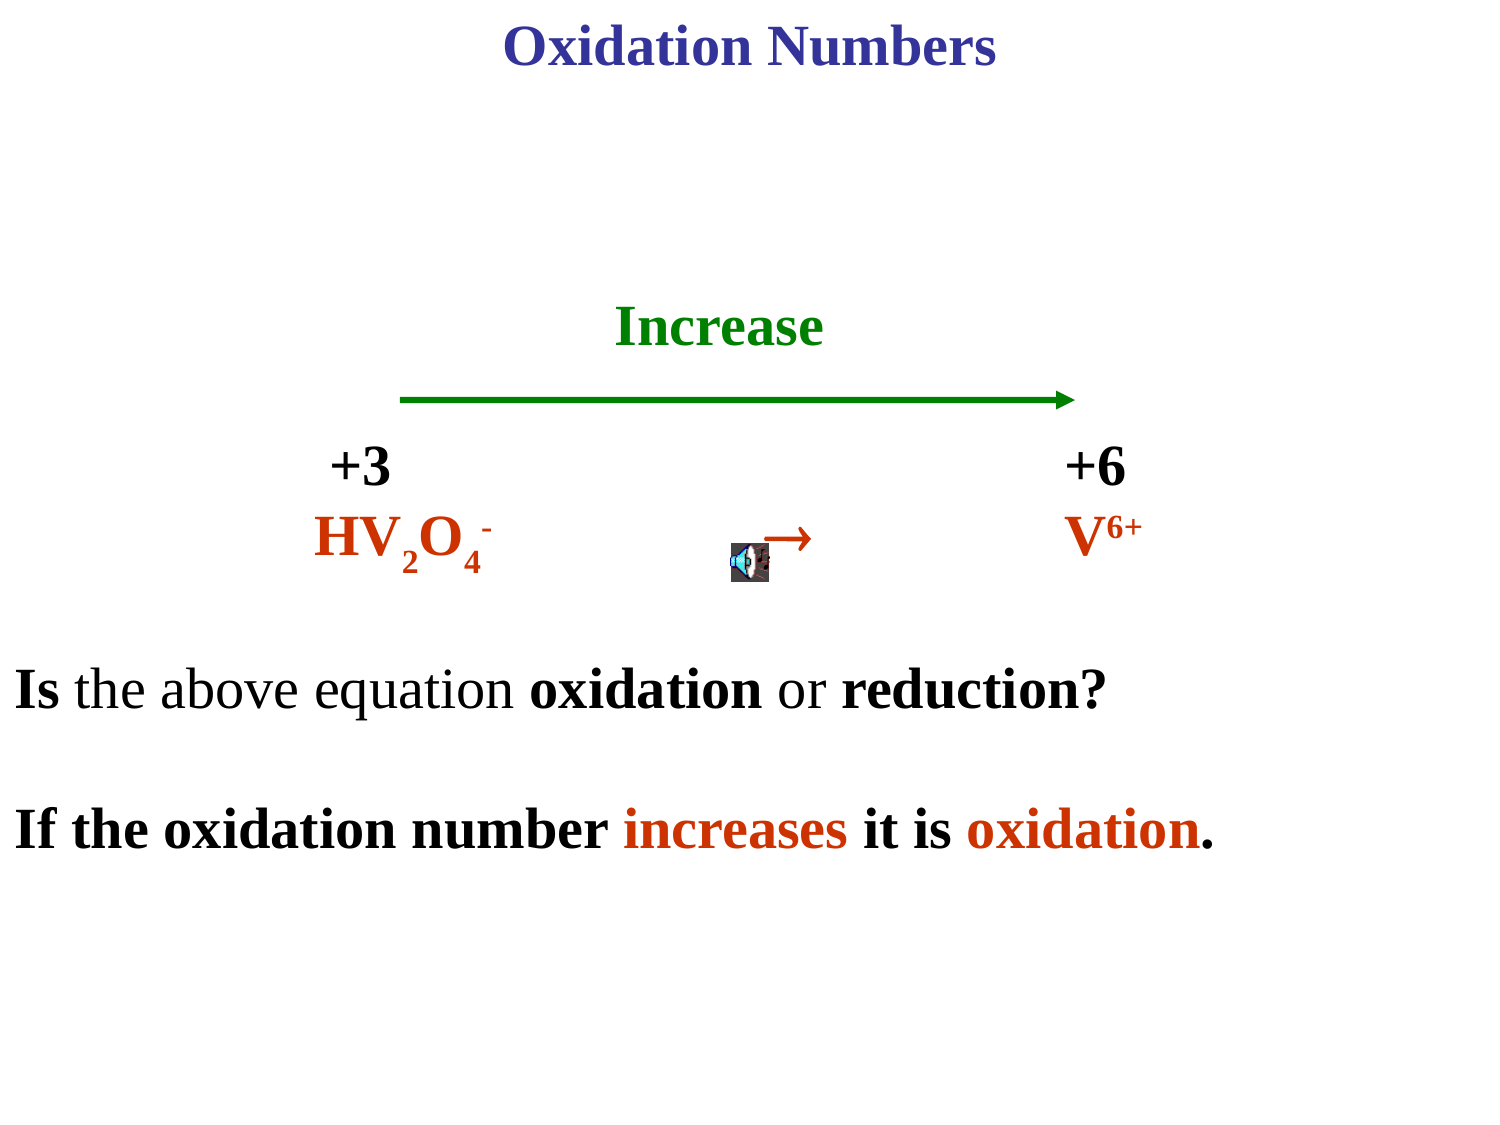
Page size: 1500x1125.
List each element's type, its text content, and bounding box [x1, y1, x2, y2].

text_box Oxidation Numbers Increase +3 +6 HV2O4-  V6+ Is the above equation oxidation or reduction? If the oxidation number increases it is oxidation. [0, 0, 1500, 1008]
picture [729, 542, 771, 583]
text_box [399, 393, 1075, 407]
